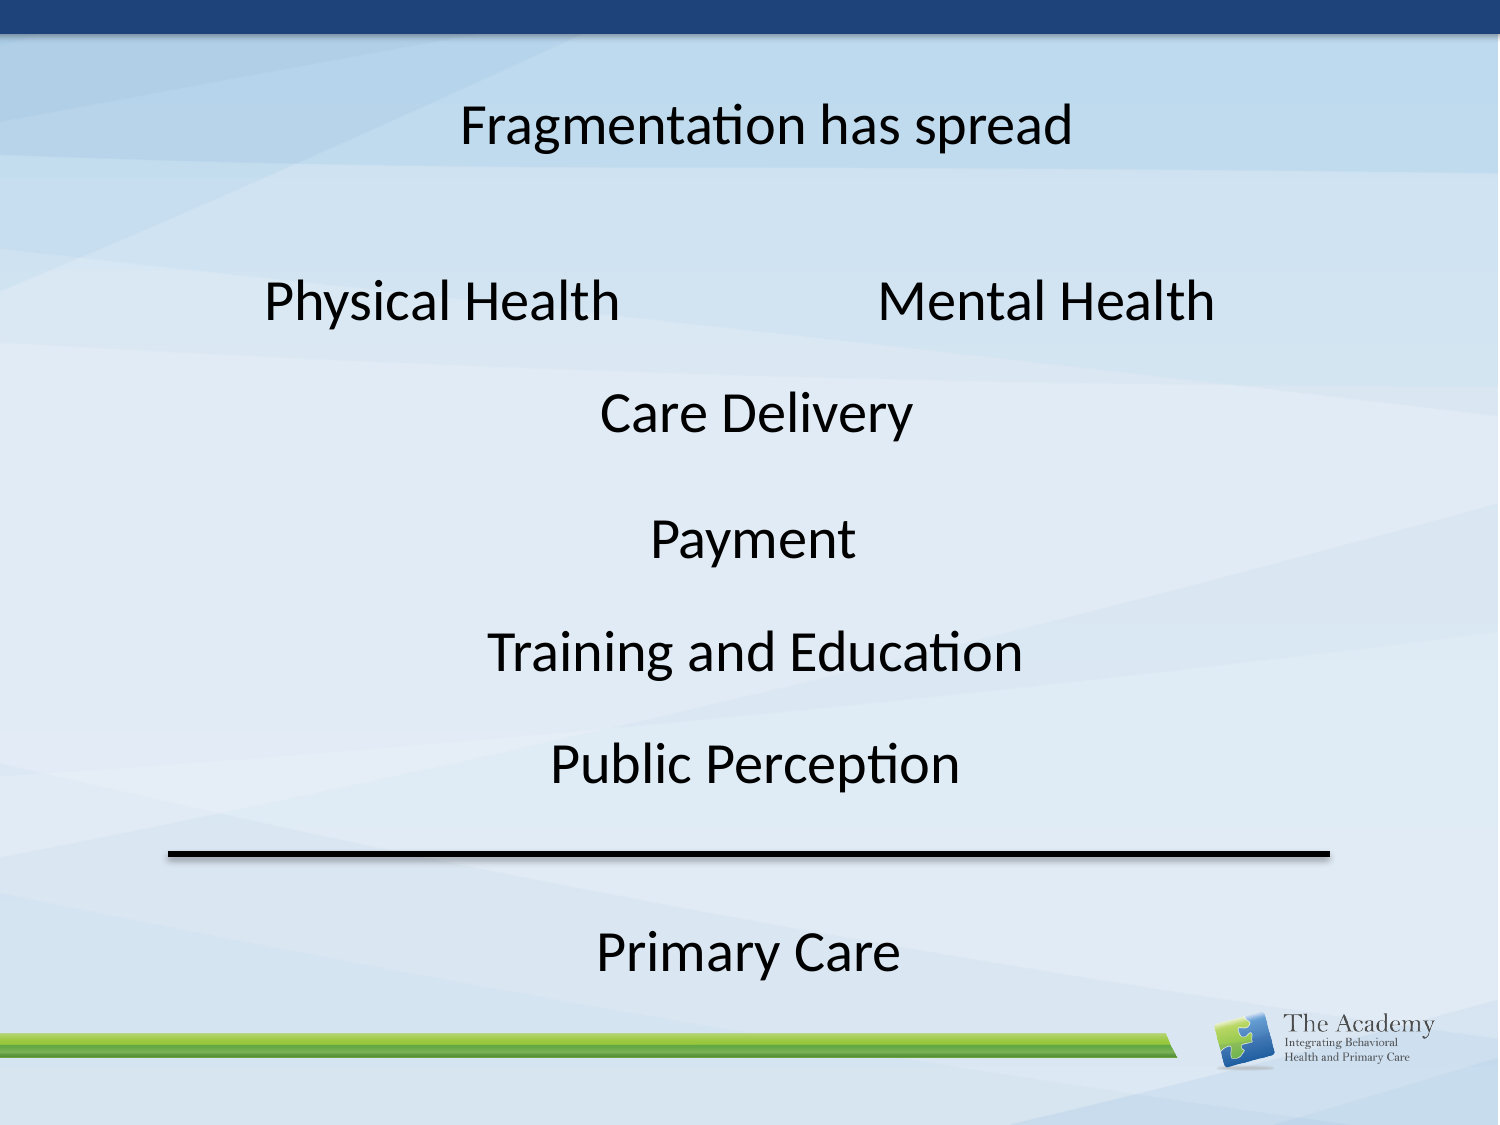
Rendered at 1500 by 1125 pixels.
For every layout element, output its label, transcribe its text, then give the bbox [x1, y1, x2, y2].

text_box Care Delivery [451, 366, 1064, 452]
text_box Mental Health [862, 254, 1251, 339]
text_box Payment [447, 493, 1060, 578]
picture [0, 34, 1498, 1125]
text_box Training and Education [318, 605, 1194, 691]
text_box Physical Health [249, 254, 696, 339]
text_box Fragmentation has spread [17, 79, 1500, 164]
text_box Primary Care [311, 905, 1187, 991]
text_box Public Perception [318, 718, 1194, 803]
